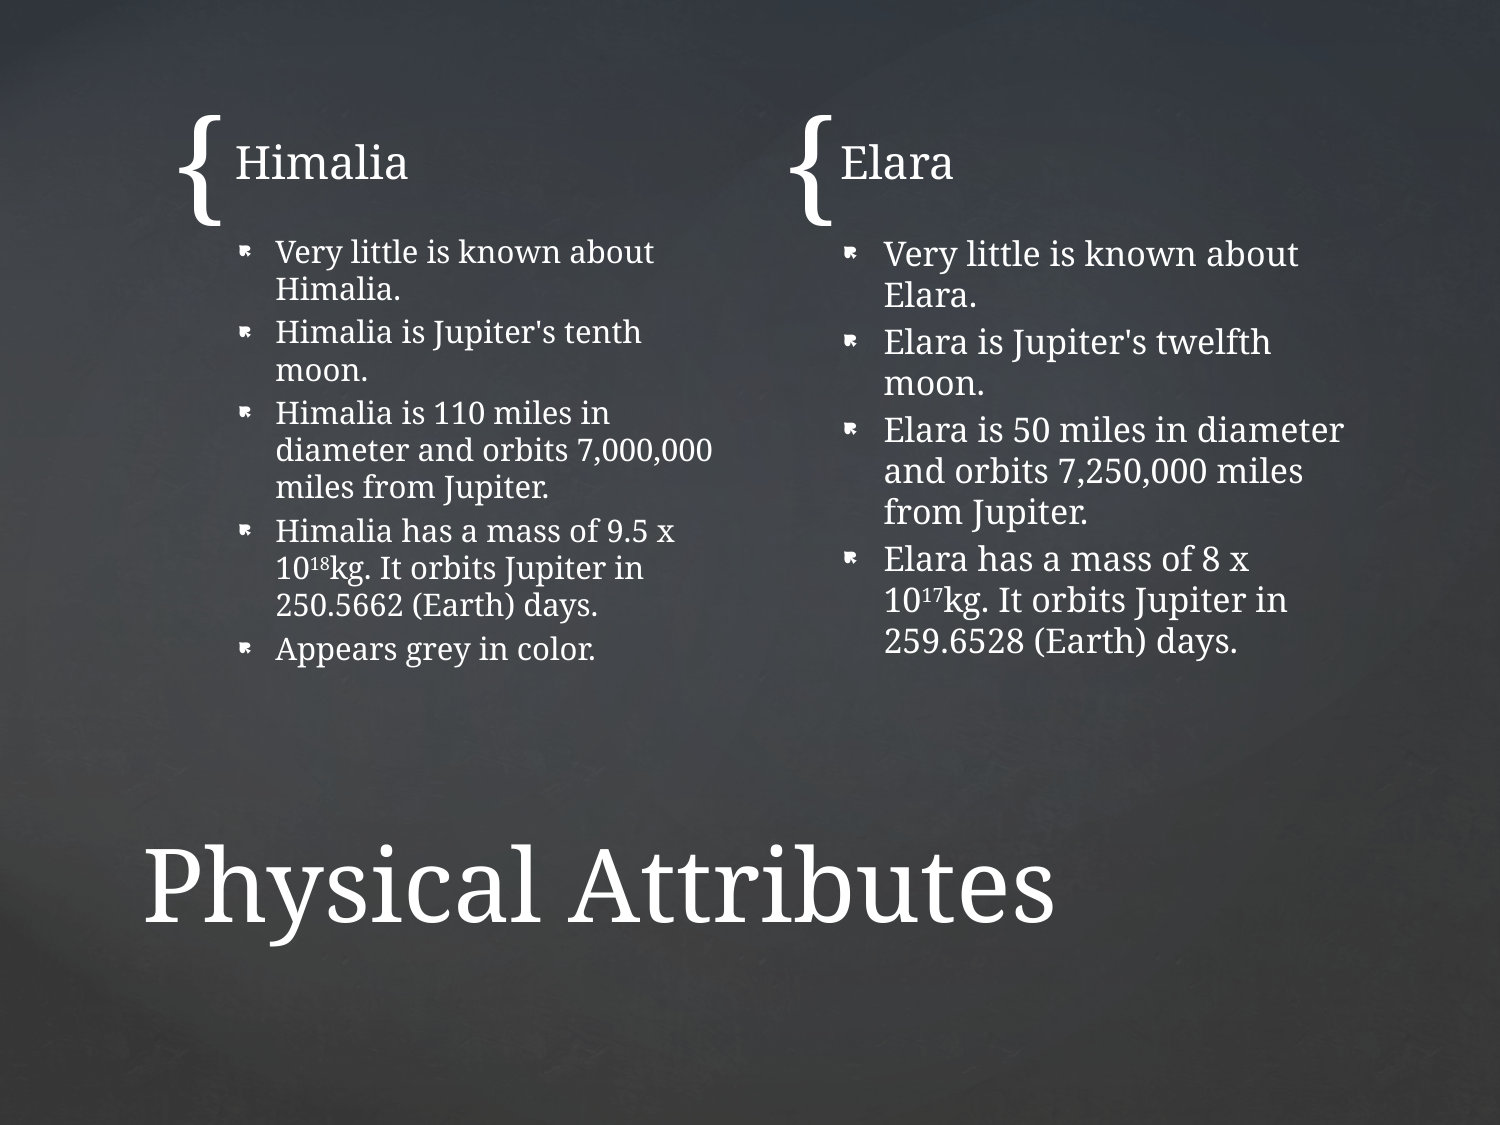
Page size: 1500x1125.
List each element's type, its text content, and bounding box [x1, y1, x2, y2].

list Himalia [219, 108, 757, 214]
list Very little is known about Elara. Elara is Jupiter's twelfth moon. Elara is 50 miles in diameter and orbits 7,250,000 miles from Jupiter. Elara has a mass of 8 x 1017kg. It orbits Jupiter in 259.6528 (Earth) days. [825, 224, 1362, 675]
list Very little is known about Himalia. Himalia is Jupiter's tenth moon. Himalia is 110 miles in diameter and orbits 7,000,000 miles from Jupiter. Himalia has a mass of 9.5 x 1018kg. It orbits Jupiter in 250.5662 (Earth) days. Appears grey in color. [220, 224, 758, 675]
title Physical Attributes [127, 800, 1365, 950]
list Elara [825, 108, 1362, 214]
